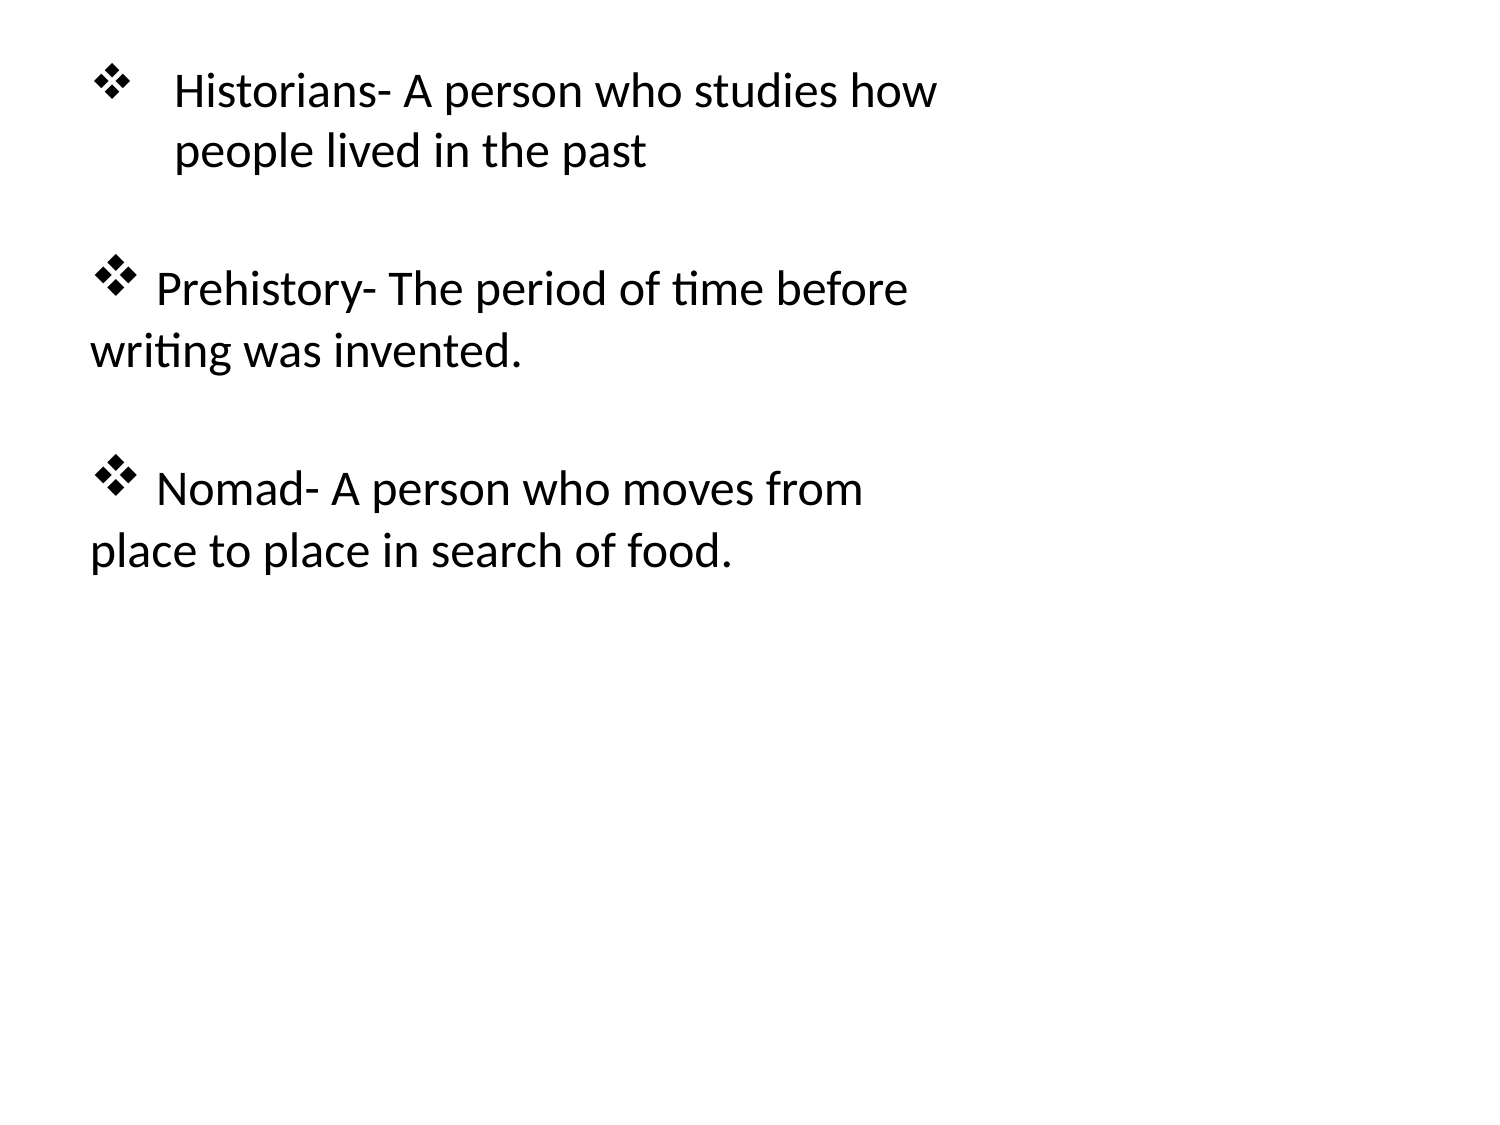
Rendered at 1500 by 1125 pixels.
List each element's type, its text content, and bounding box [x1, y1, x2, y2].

text_box Historians- A person who studies how people lived in the past Prehistory- The period of time before writing was invented. Nomad- A person who moves from place to place in search of food. [74, 49, 975, 585]
